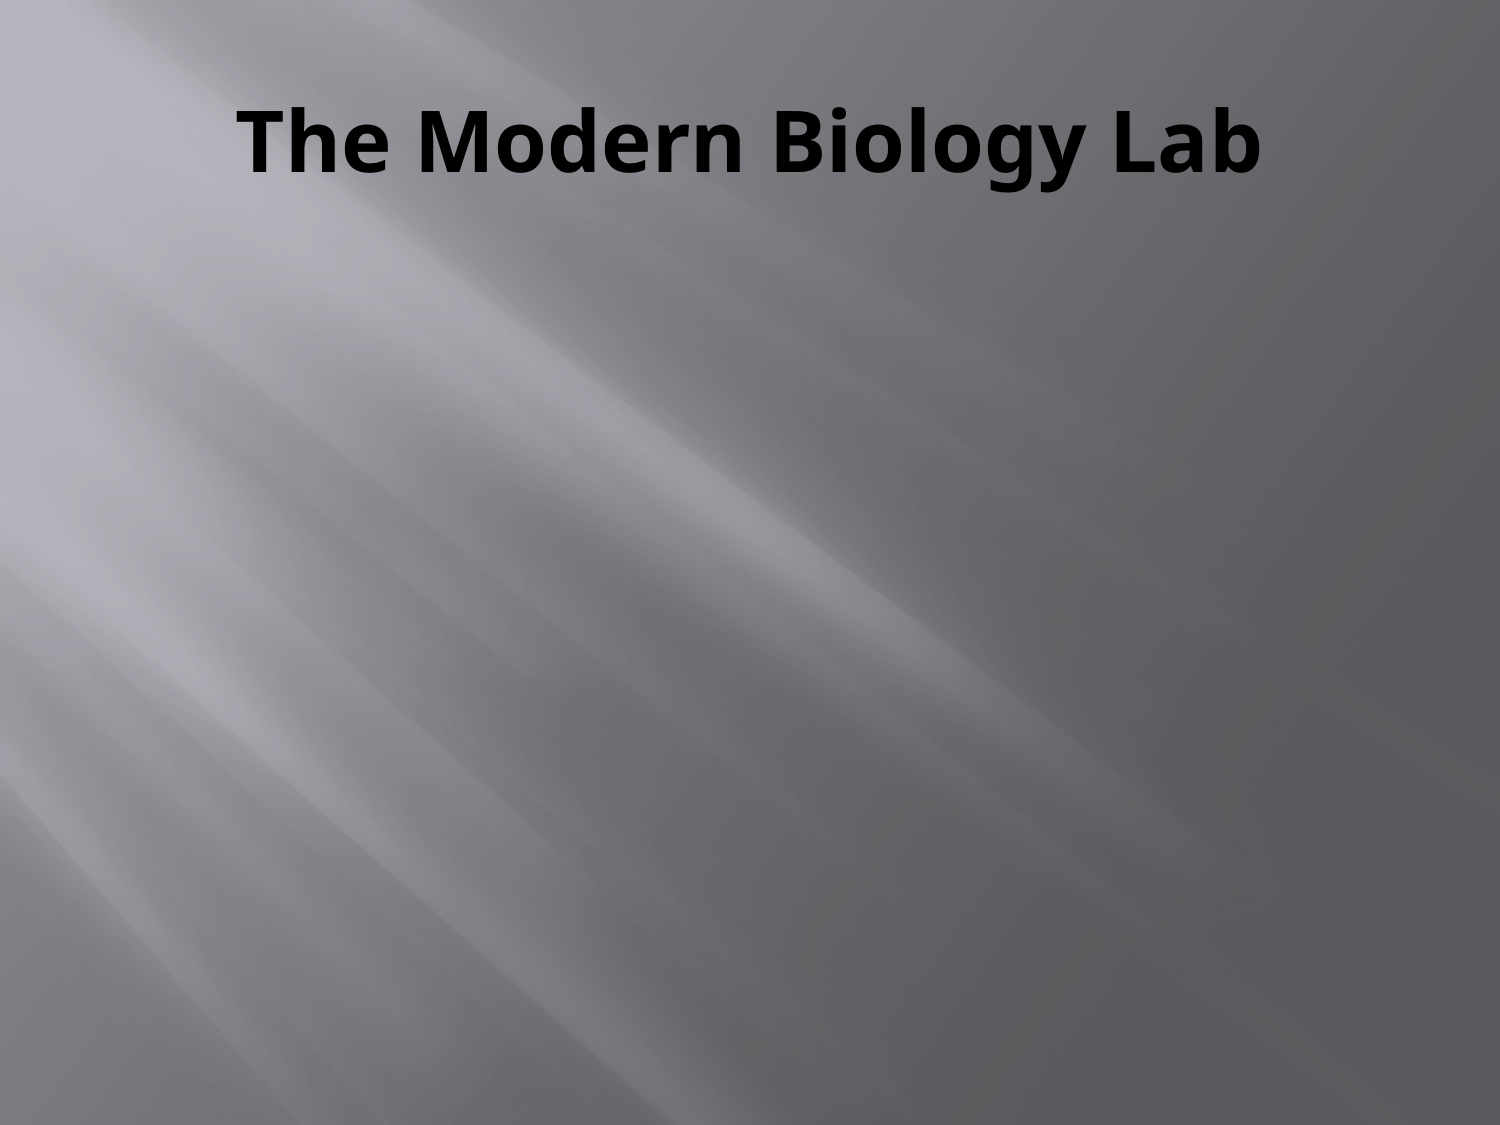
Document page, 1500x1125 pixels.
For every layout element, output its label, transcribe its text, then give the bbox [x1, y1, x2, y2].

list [74, 262, 1426, 1036]
title The Modern Biology Lab [75, 45, 1425, 233]
